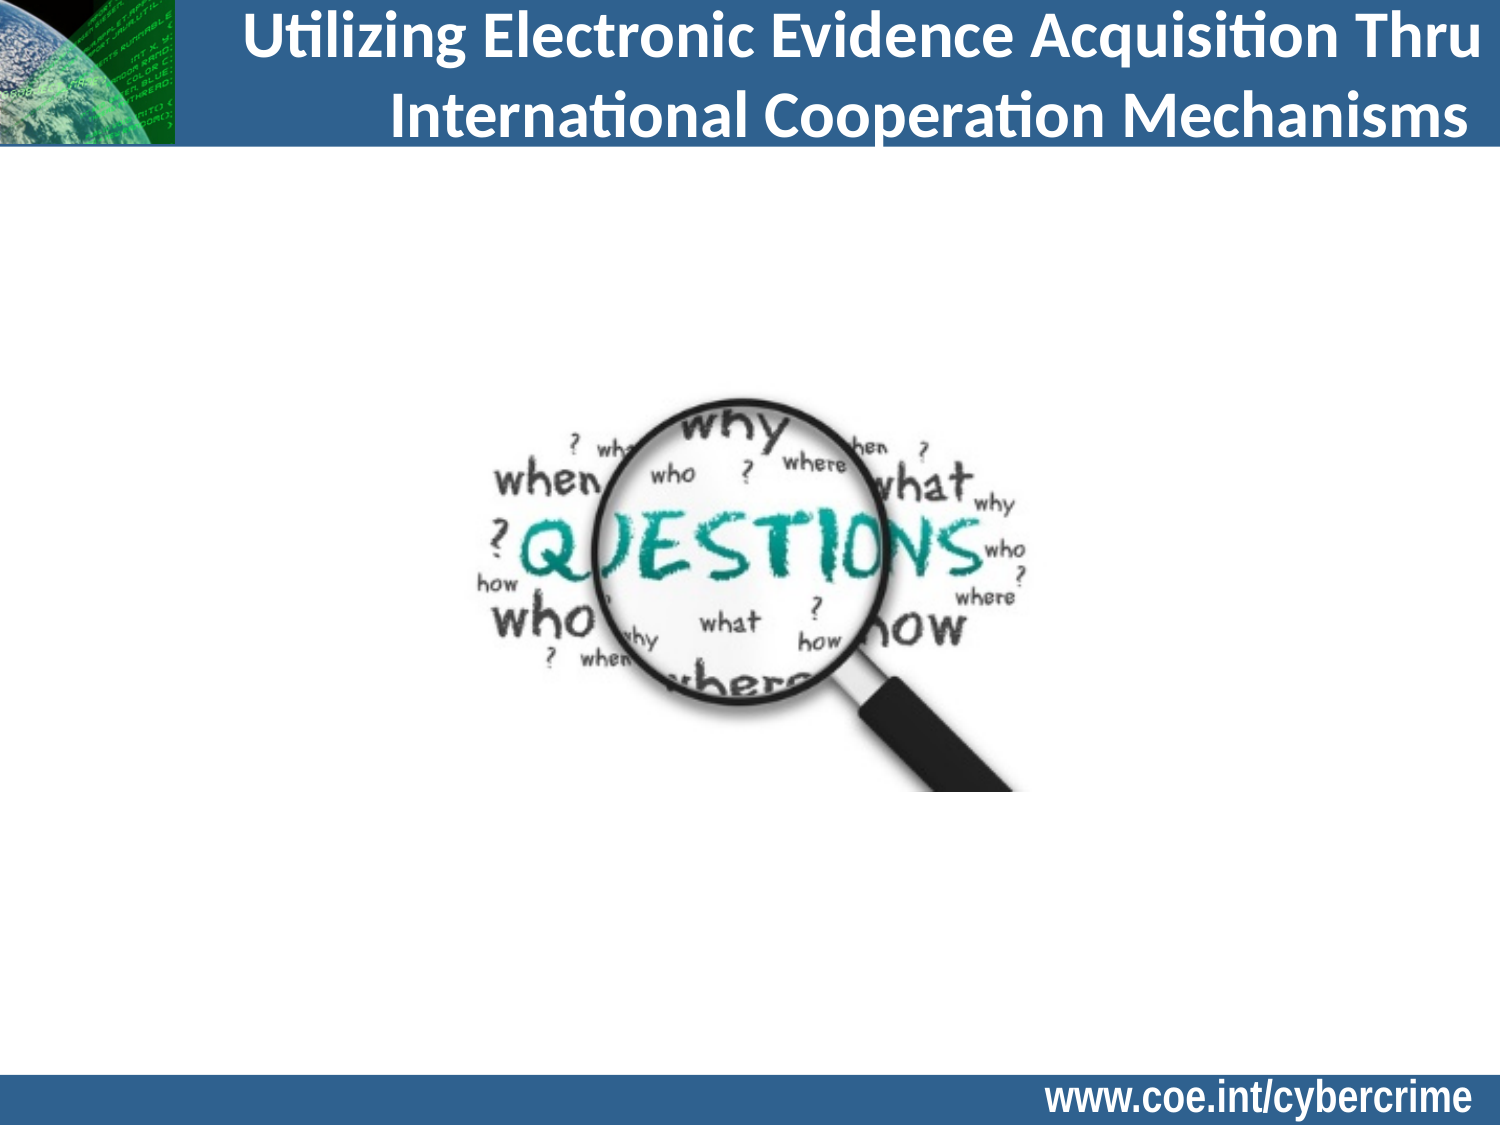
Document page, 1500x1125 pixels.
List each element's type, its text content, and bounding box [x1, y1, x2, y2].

text_box www.coe.int/cybercrime [1030, 1059, 1500, 1125]
text_box [0, 1073, 1030, 1125]
picture [0, 0, 175, 144]
picture [443, 332, 1057, 793]
text_box Utilizing Electronic Evidence Acquisition Thru International Cooperation Mechanisms [177, 0, 1500, 149]
